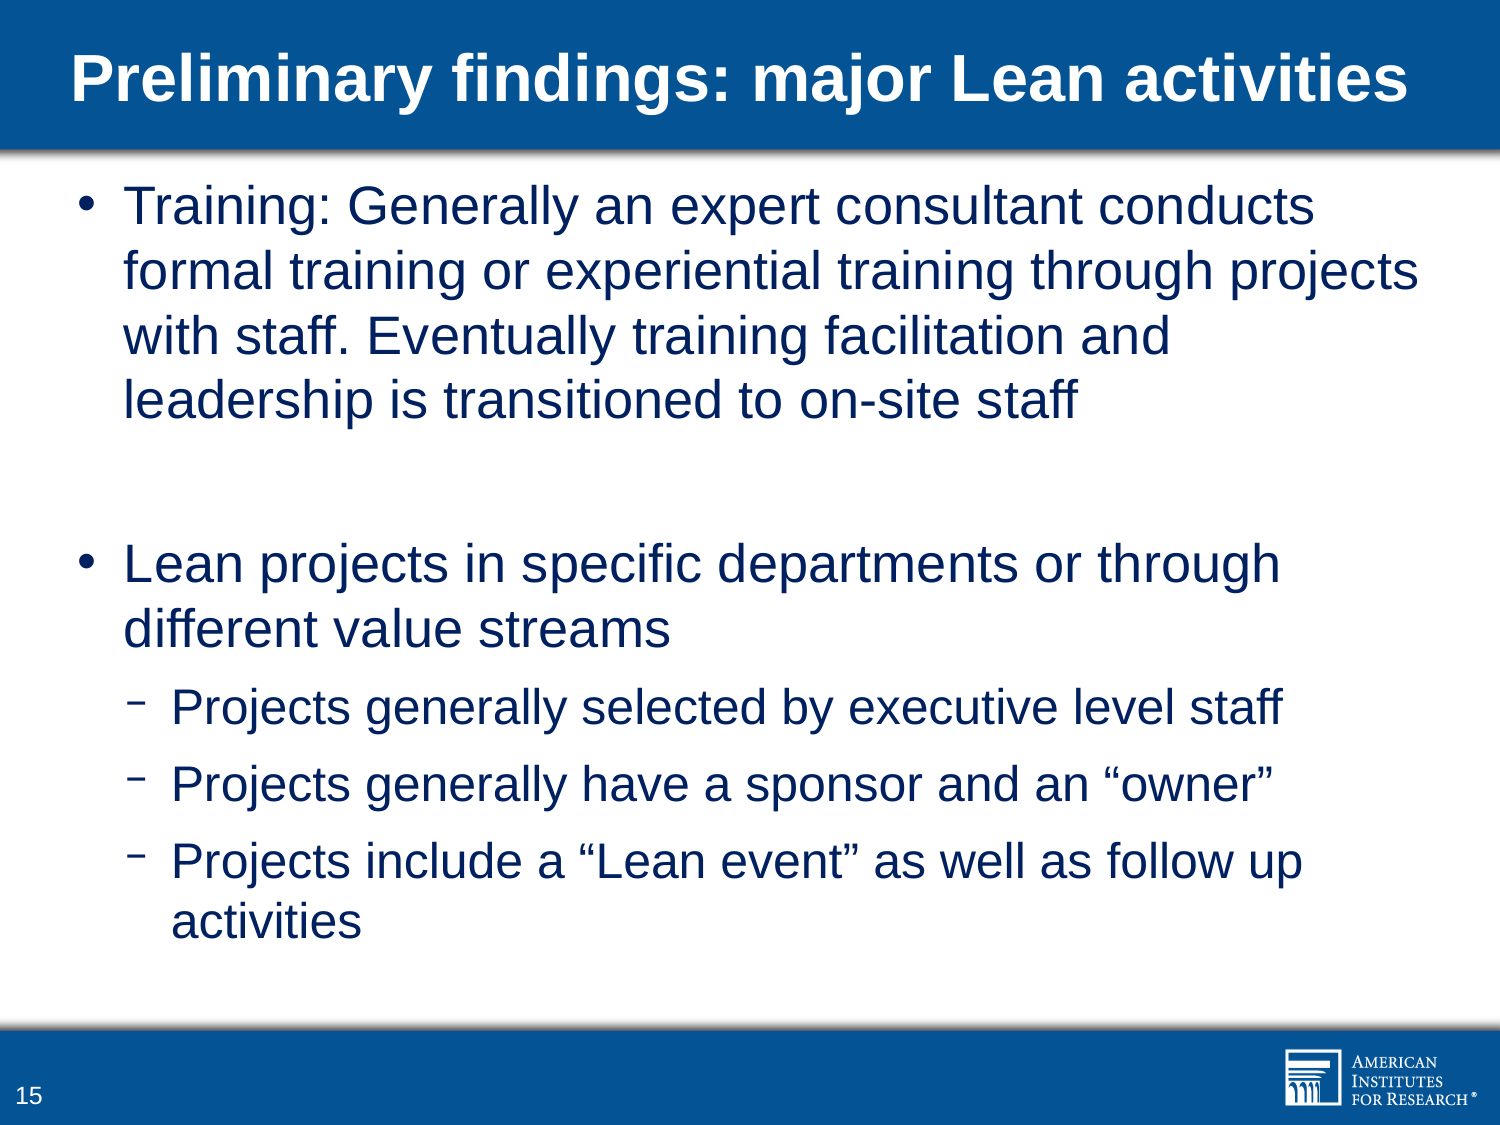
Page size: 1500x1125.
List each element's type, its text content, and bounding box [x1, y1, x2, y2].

slide_number 15 [0, 1065, 350, 1125]
title Preliminary findings: major Lean activities [0, 0, 1500, 151]
picture [0, 151, 1500, 1125]
list Training: Generally an expert consultant conducts formal training or experiential training through projects with staff. Eventually training facilitation and leadership is transitioned to on-site staff Lean projects in specific departments or through different value streams Projects generally selected by executive level staff Projects generally have a sponsor and an “owner” Projects include a “Lean event” as well as follow up activities [61, 162, 1438, 1026]
